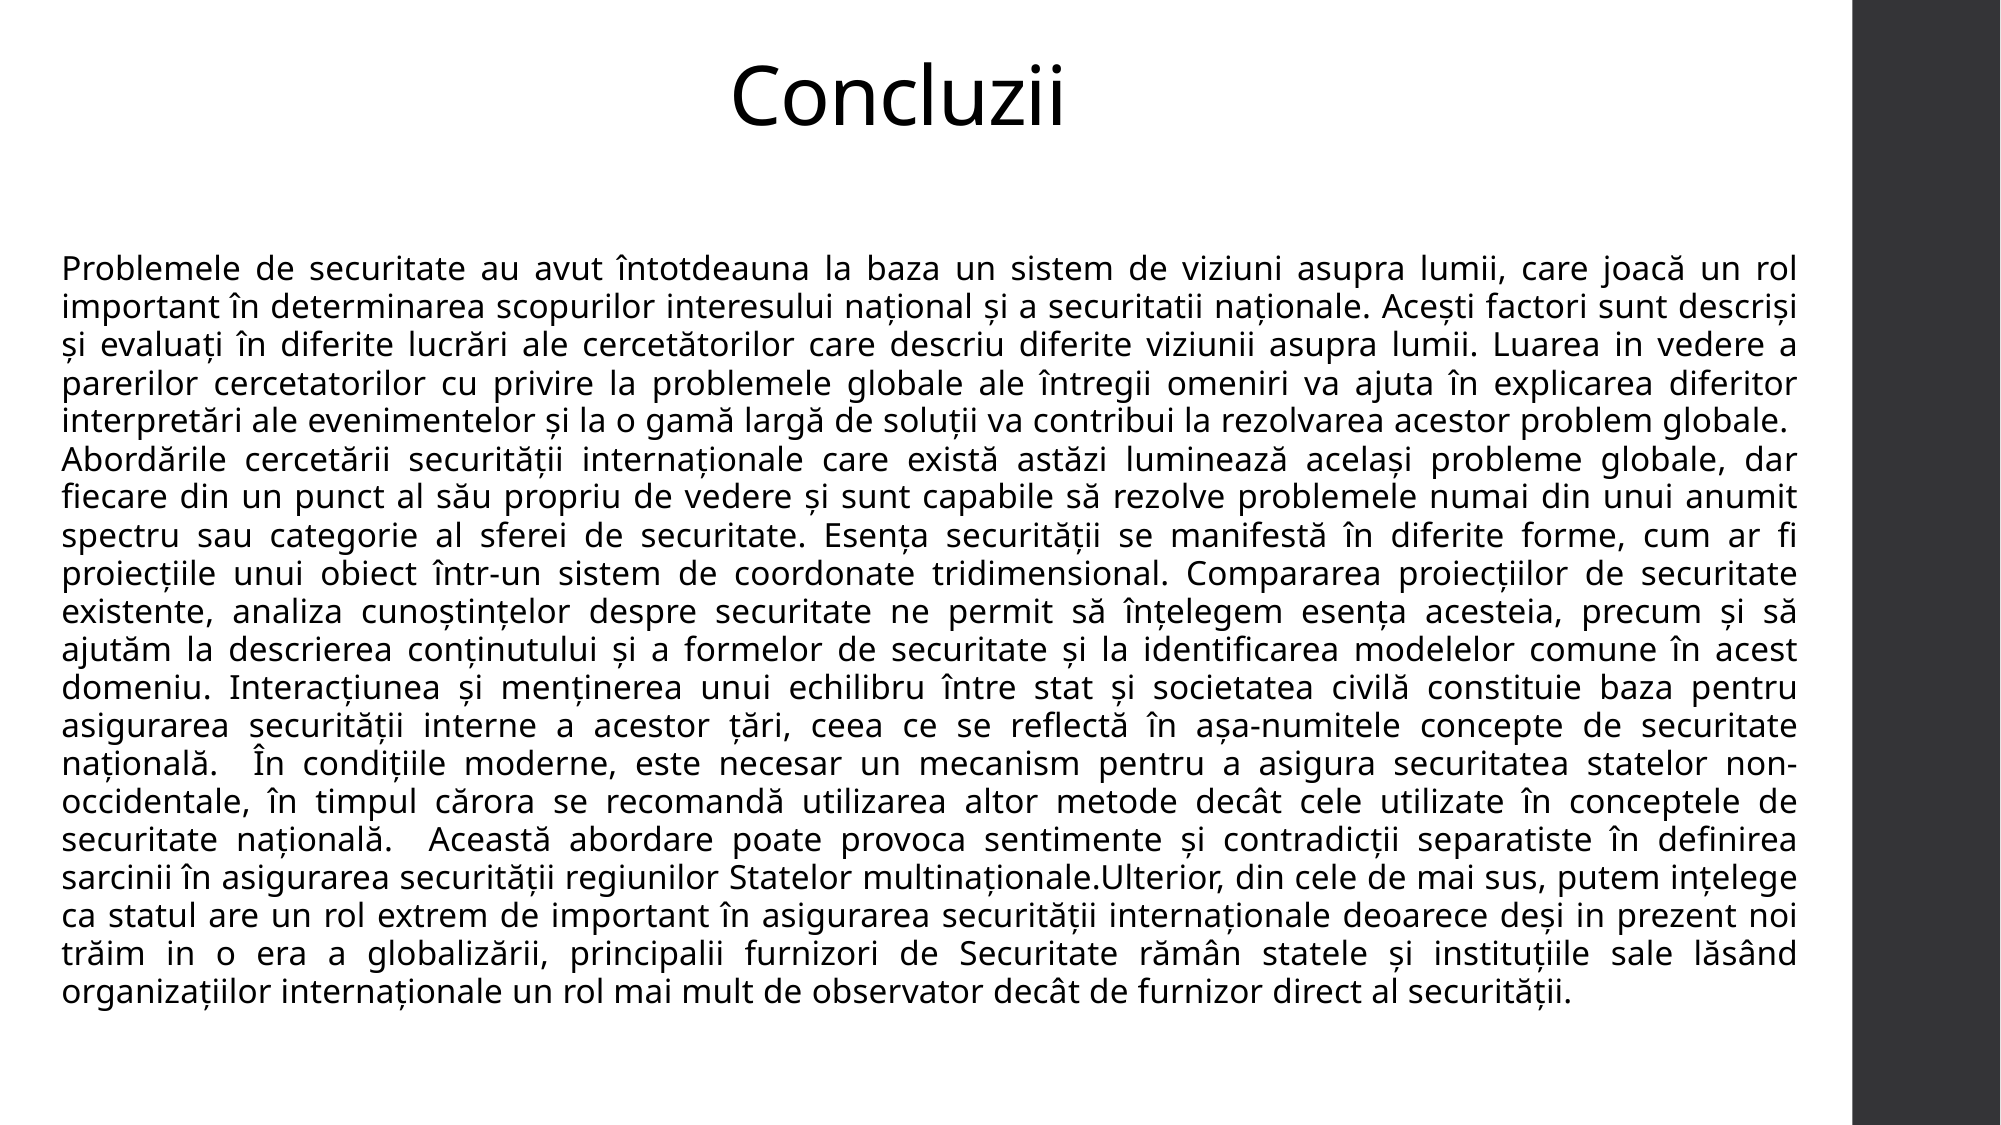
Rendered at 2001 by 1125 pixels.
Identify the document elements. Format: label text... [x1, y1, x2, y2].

title Concluzii [103, 46, 1694, 151]
list Problemele de securitate au avut întotdeauna la baza un sistem de viziuni asupra lumii, care joacă un rol important în determinarea scopurilor interesului național și a securitatii naționale. Acești factori sunt descriși și evaluați în diferite lucrări ale cercetătorilor care descriu diferite viziunii asupra lumii. Luarea in vedere a parerilor cercetatorilor cu privire la problemele globale ale întregii omeniri va ajuta în explicarea diferitor interpretări ale evenimentelor și la o gamă largă de soluții va contribui la rezolvarea acestor problem globale. Abordările cercetării securității internaționale care există astăzi luminează același probleme globale, dar fiecare din un punct al său propriu de vedere și sunt capabile să rezolve problemele numai din unui anumit spectru sau categorie al sferei de securitate. Esența securității se manifestă în diferite forme, cum ar fi proiecțiile unui obiect într-un sistem de coordonate tridimensional. Compararea proiecțiilor de securitate existente, analiza cunoștințelor despre securitate ne permit să înțelegem esența acesteia, precum și să ajutăm la descrierea conținutului și a formelor de securitate și la identificarea modelelor comune în acest domeniu. Interacțiunea și menținerea unui echilibru între stat și societatea civilă constituie baza pentru asigurarea securității interne a acestor țări, ceea ce se reflectă în așa-numitele concepte de securitate națională. În condițiile moderne, este necesar un mecanism pentru a asigura securitatea statelor non-occidentale, în timpul cărora se recomandă utilizarea altor metode decât cele utilizate în conceptele de securitate națională. Această abordare poate provoca sentimente și contradicții separatiste în definirea sarcinii în asigurarea securității regiunilor Statelor multinaționale.Ulterior, din cele de mai sus, putem ințelege ca statul are un rol extrem de important în asigurarea securității internaționale deoarece deși in prezent noi trăim in o era a globalizării, principalii furnizori de Securitate rămân statele și instituțiile sale lăsând organizațiilor internaționale un rol mai mult de observator decât de furnizor direct al securității. [46, 242, 1817, 1042]
